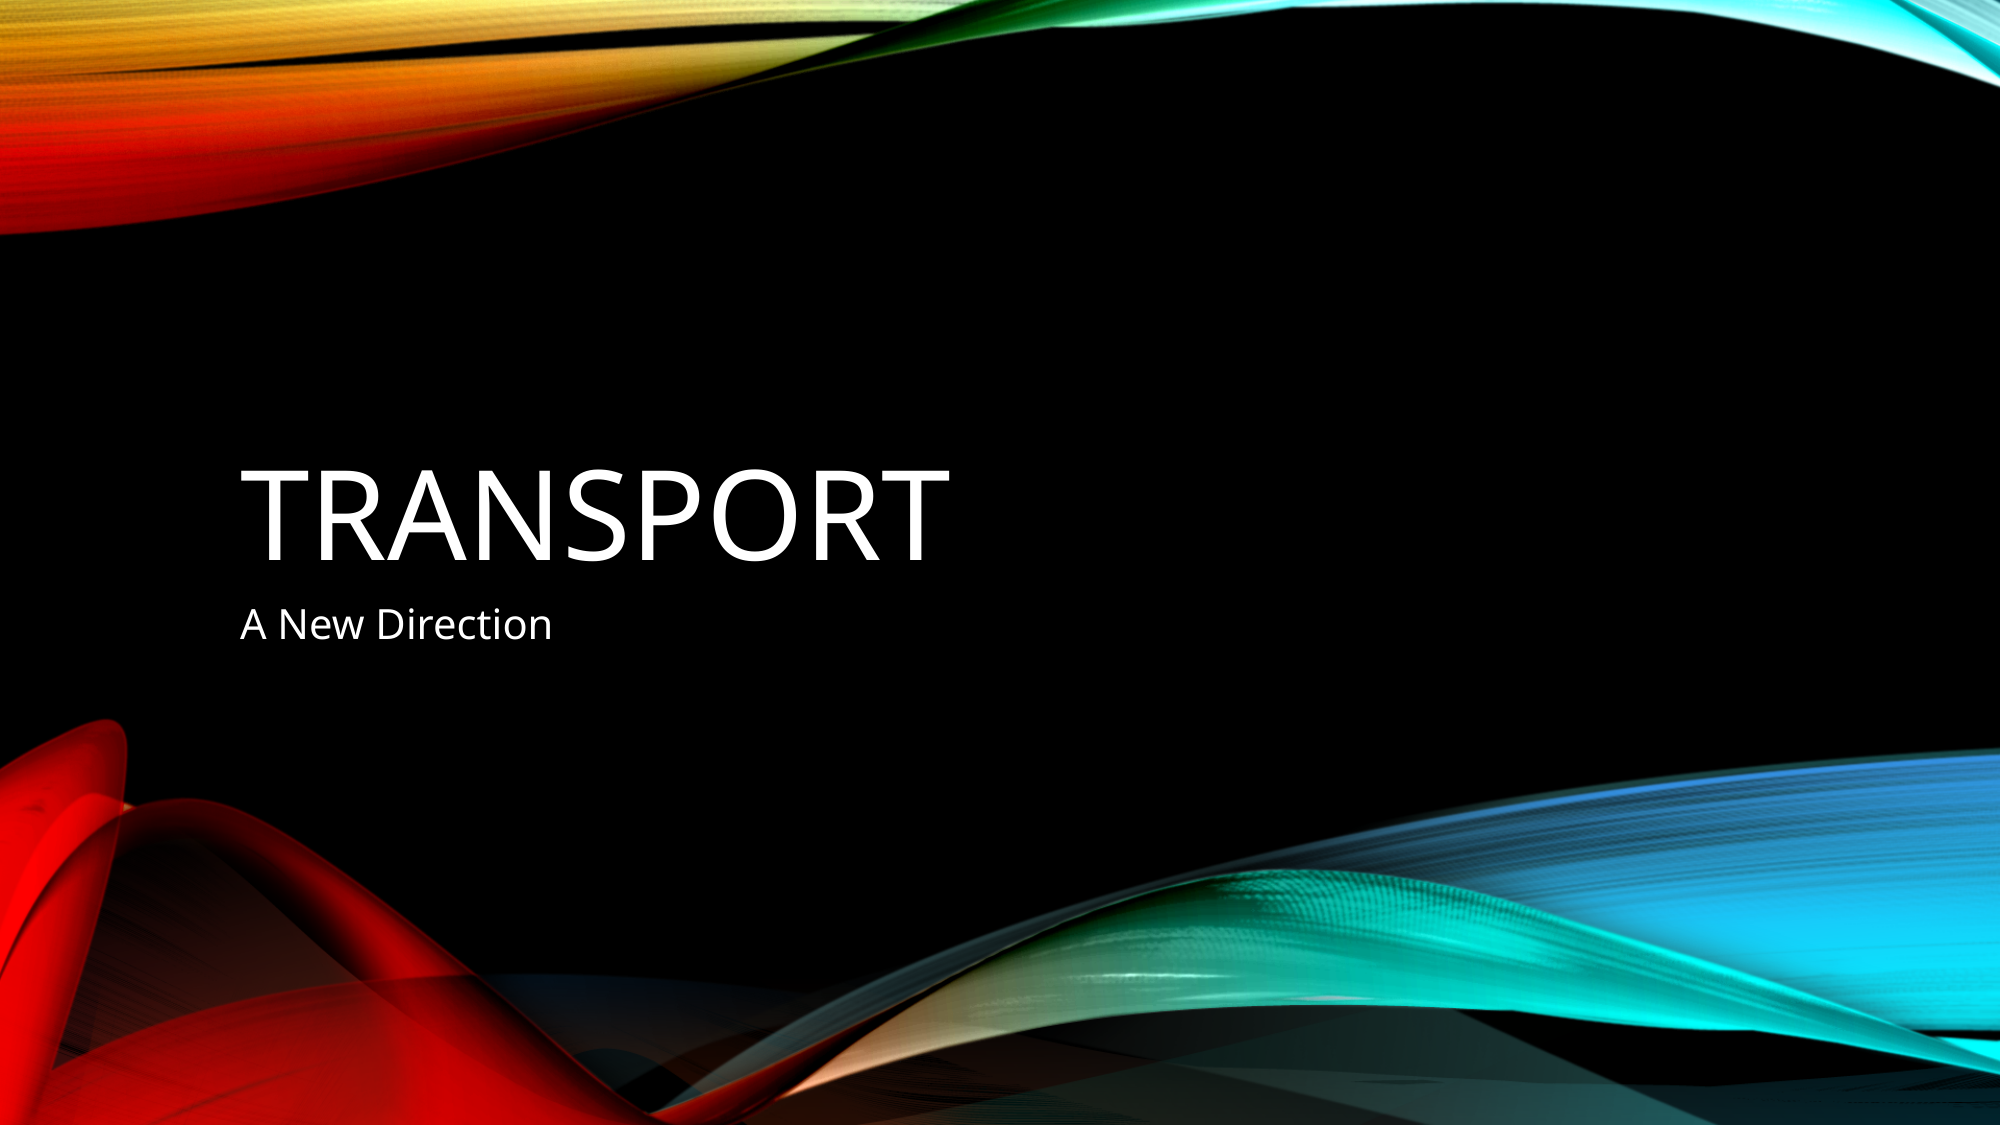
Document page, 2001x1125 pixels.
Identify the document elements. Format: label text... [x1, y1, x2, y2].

picture [0, 0, 2000, 237]
subtitle A New Direction [225, 595, 1775, 709]
picture [0, 717, 2000, 1125]
title Transport [225, 295, 1775, 595]
